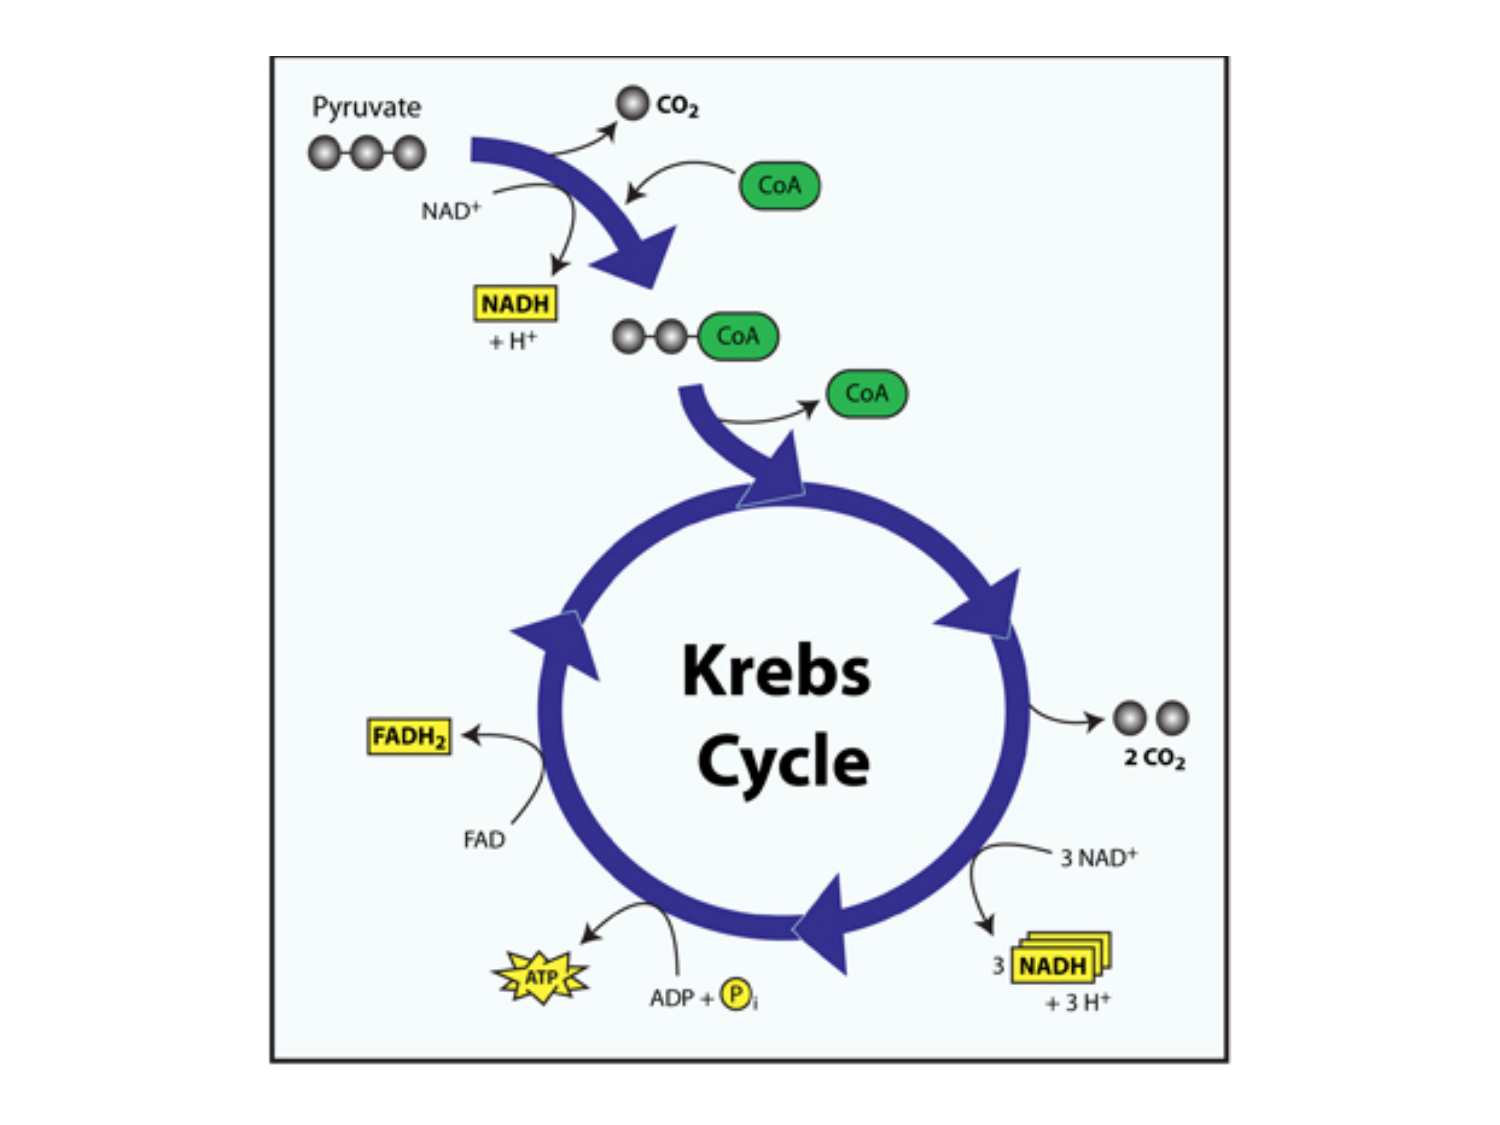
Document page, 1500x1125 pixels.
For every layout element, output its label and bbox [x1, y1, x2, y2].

picture [268, 56, 1234, 1067]
